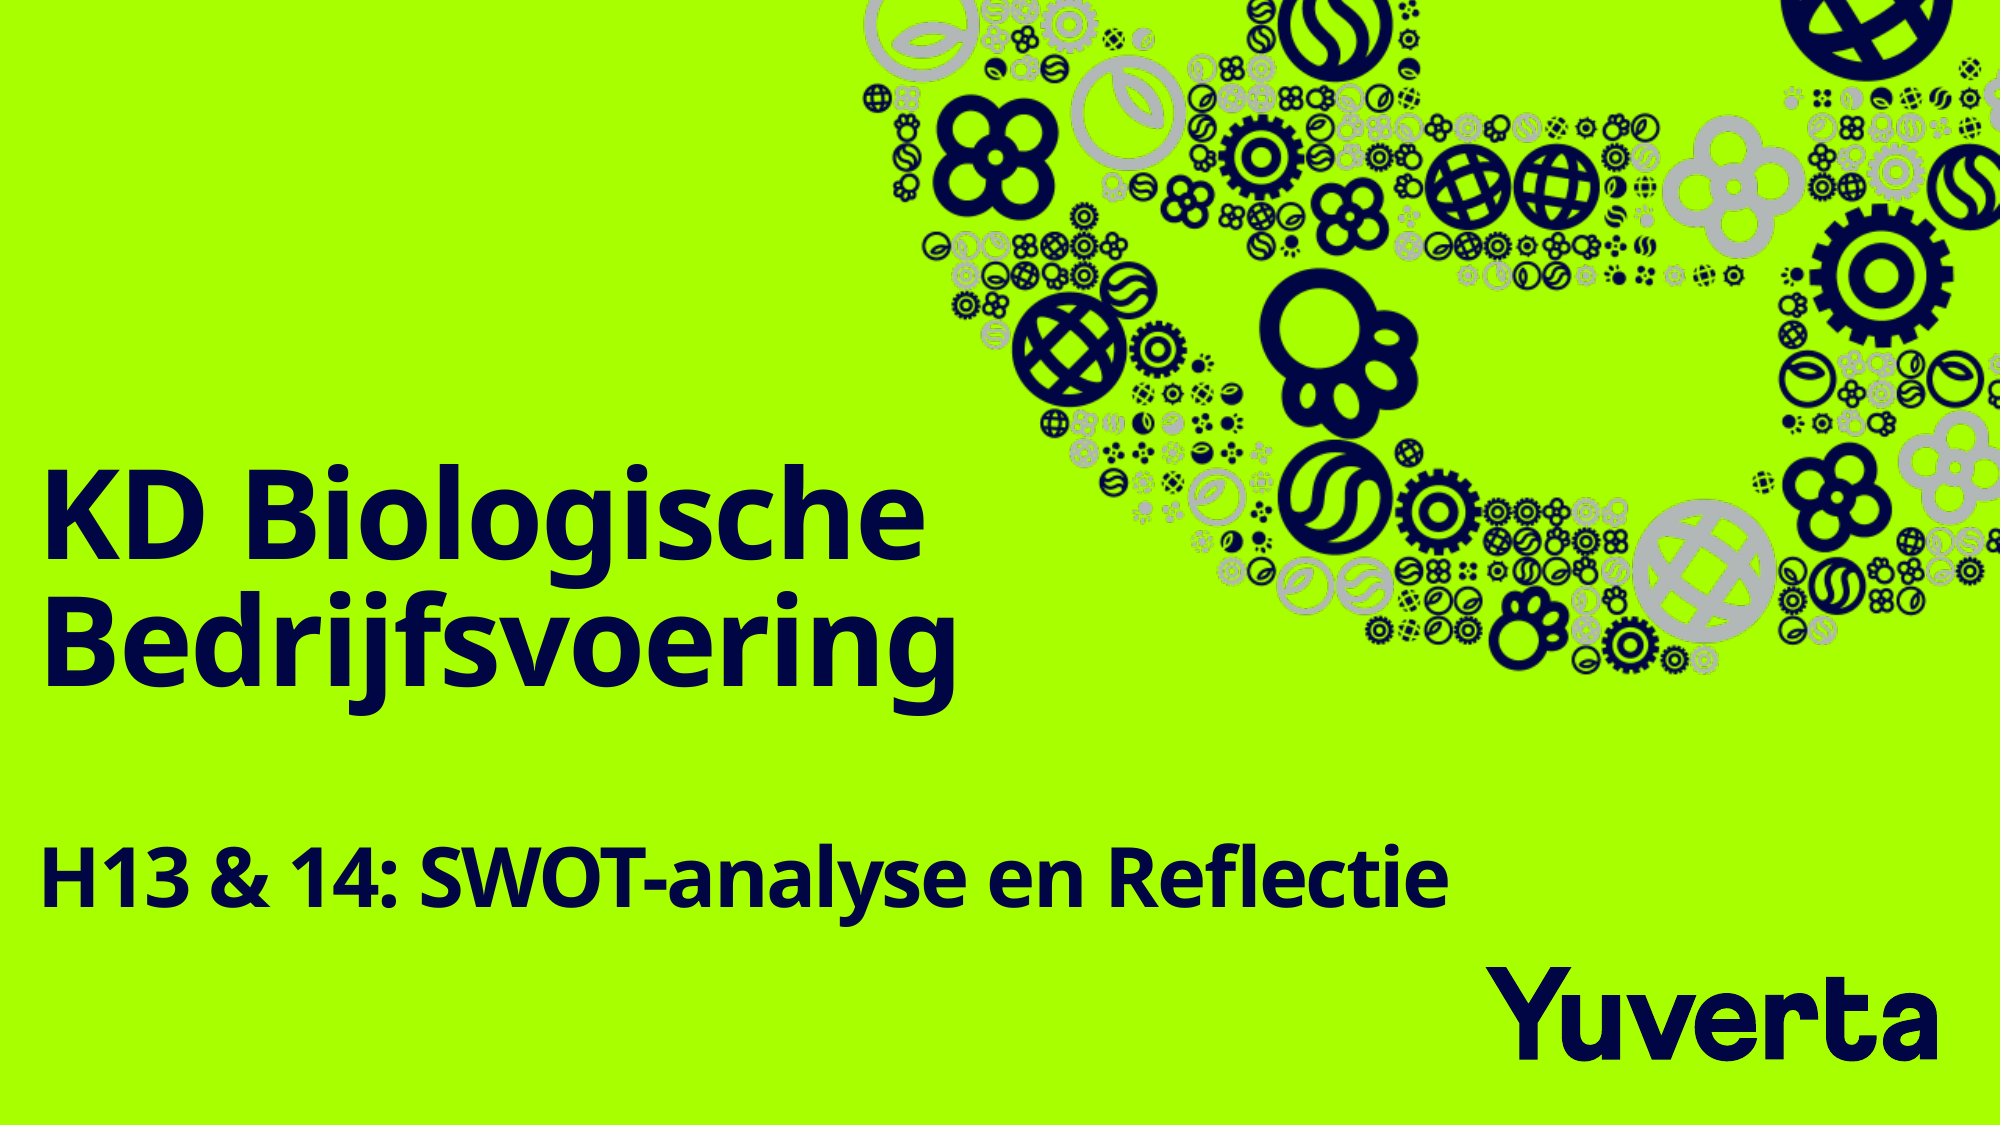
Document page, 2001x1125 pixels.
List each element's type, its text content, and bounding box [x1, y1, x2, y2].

picture [0, 0, 2000, 1125]
title KD Biologische Bedrijfsvoering H13 & 14: SWOT-analyse en Reflectie [37, 517, 1767, 925]
